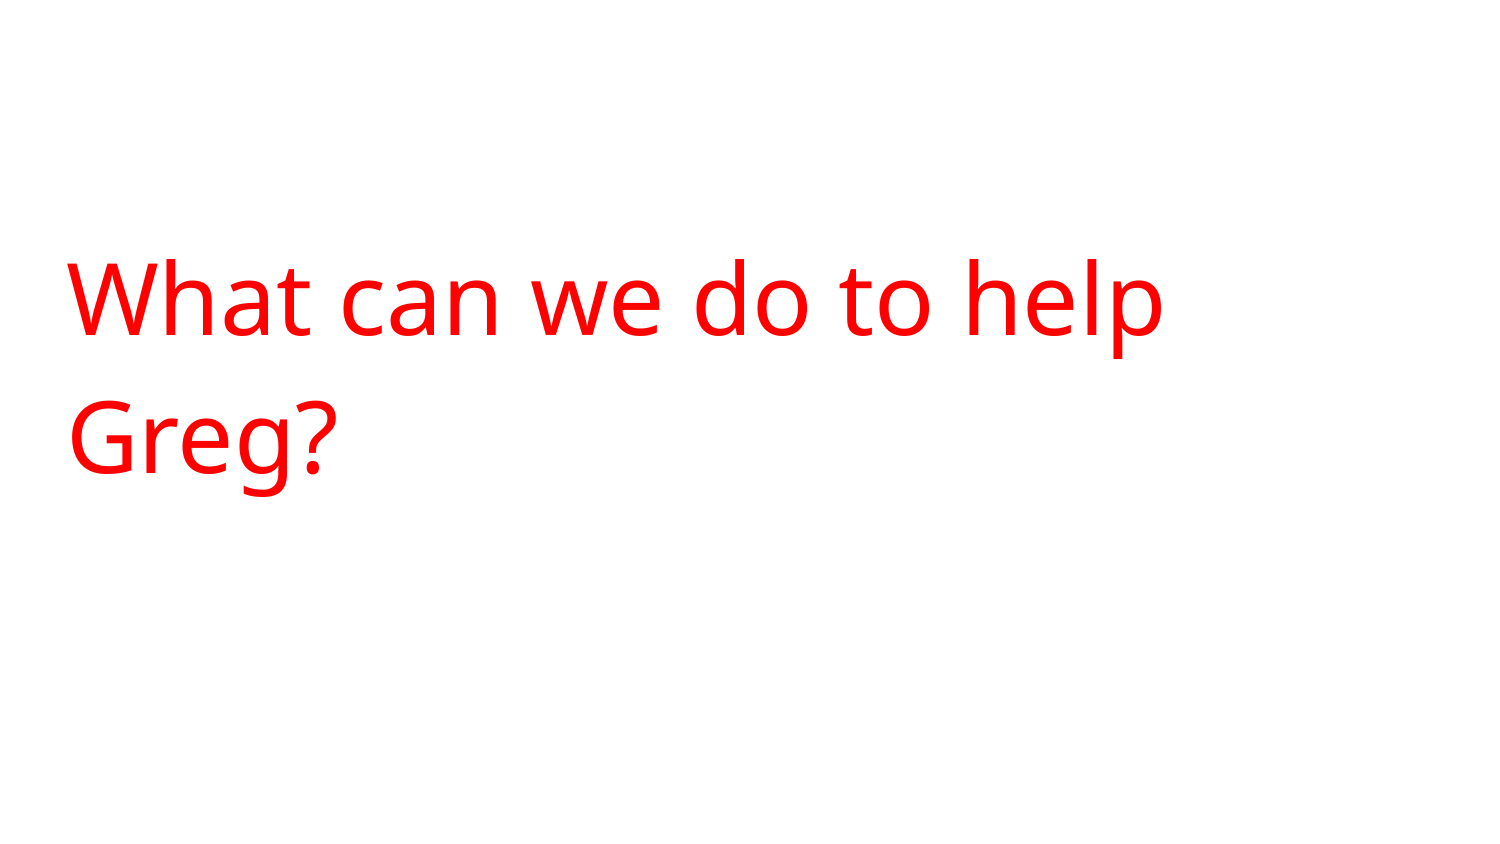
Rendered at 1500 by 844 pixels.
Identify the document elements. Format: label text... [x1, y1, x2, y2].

list What can we do to help Greg? [51, 202, 1449, 750]
